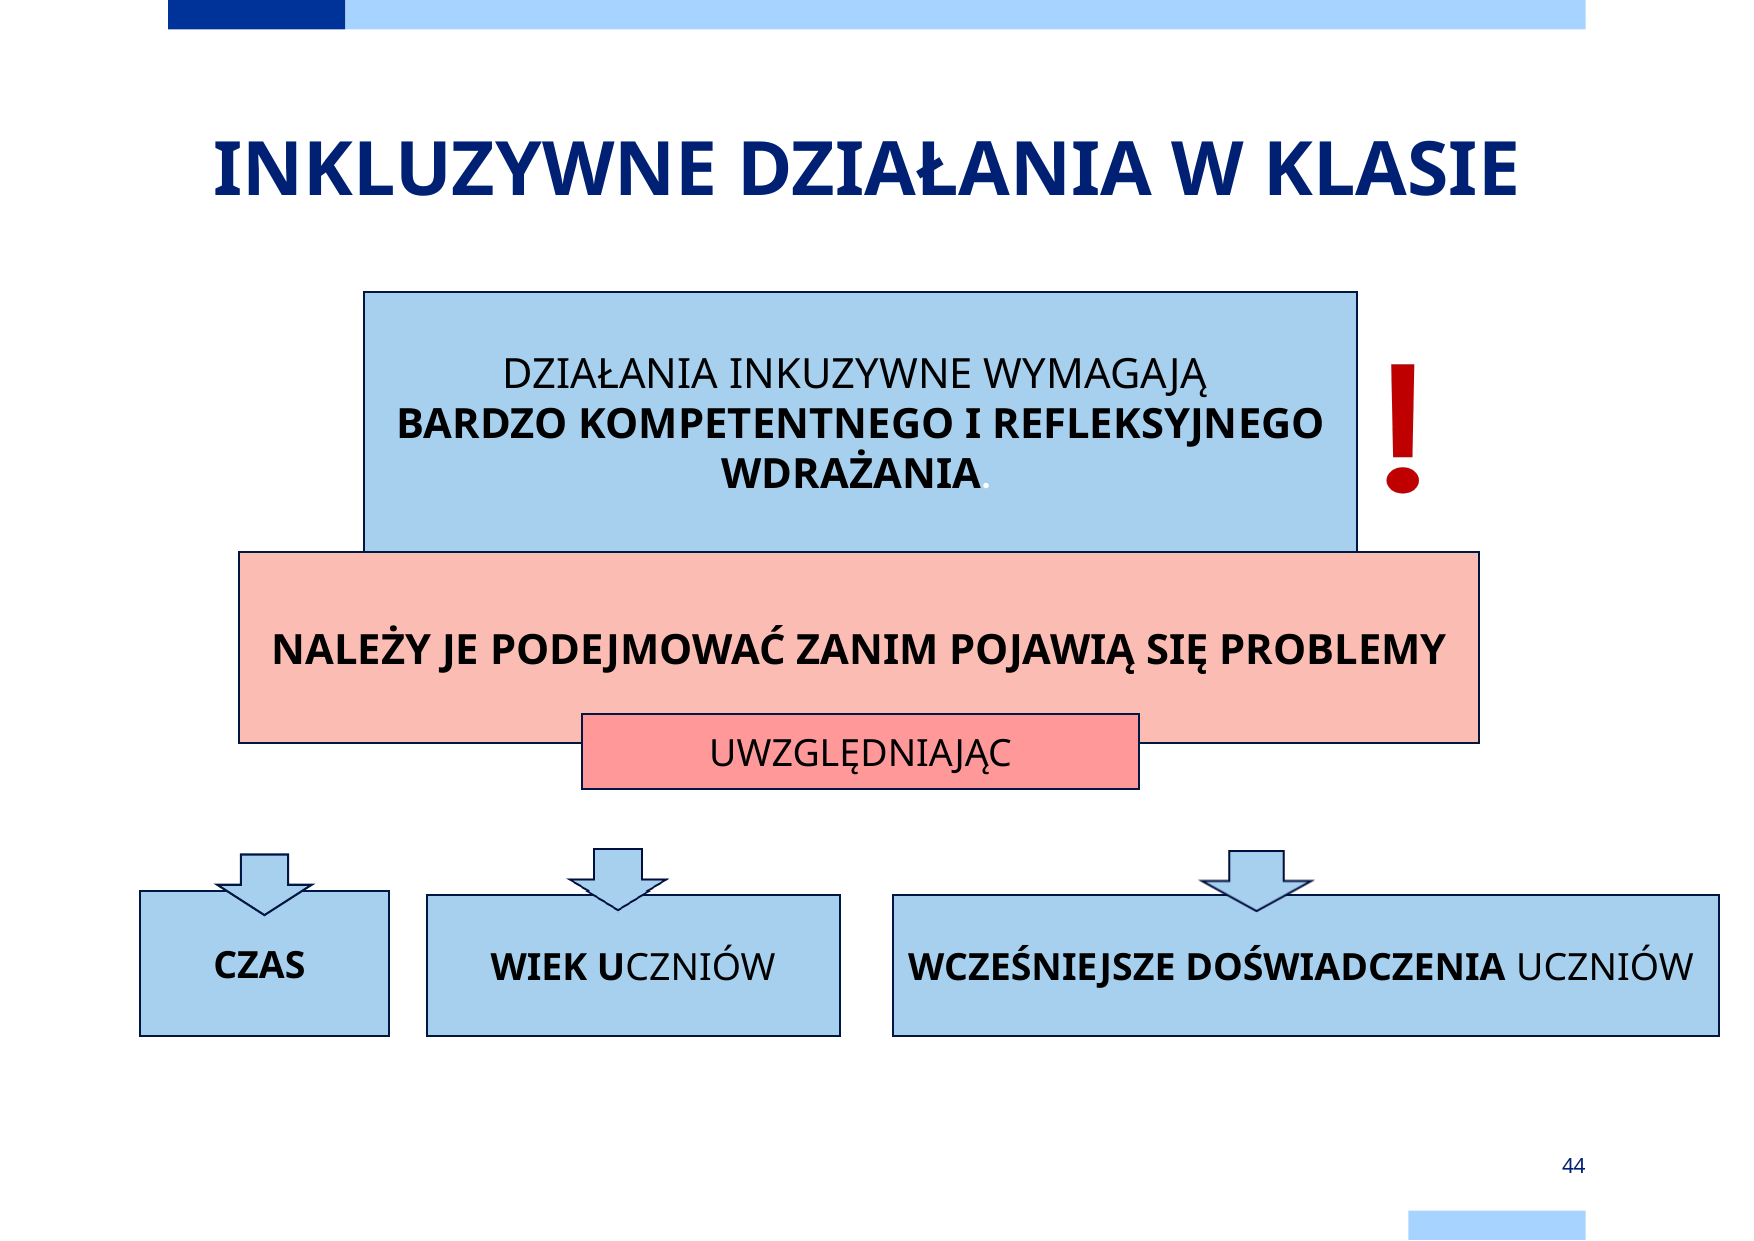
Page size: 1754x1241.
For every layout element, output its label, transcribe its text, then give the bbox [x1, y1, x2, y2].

text_box INKLUZYWNE DZIAŁANIA W KLASIE [96, 86, 1658, 245]
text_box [139, 854, 390, 1037]
text_box NALEŻY JE PODEJMOWAĆ ZANIM POJAWIĄ SIĘ PROBLEMY [238, 551, 1480, 744]
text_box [893, 850, 1719, 1037]
slide_number 44 [1408, 1151, 1586, 1182]
text_box UWZGLĘDNIAJĄC [581, 713, 1140, 790]
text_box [426, 848, 840, 1037]
picture [1305, 351, 1499, 508]
text_box DZIAŁANIA INKUZYWNE WYMAGAJĄ BARDZO KOMPETENTNEGO I REFLEKSYJNEGO WDRAŻANIA. [363, 291, 1358, 551]
